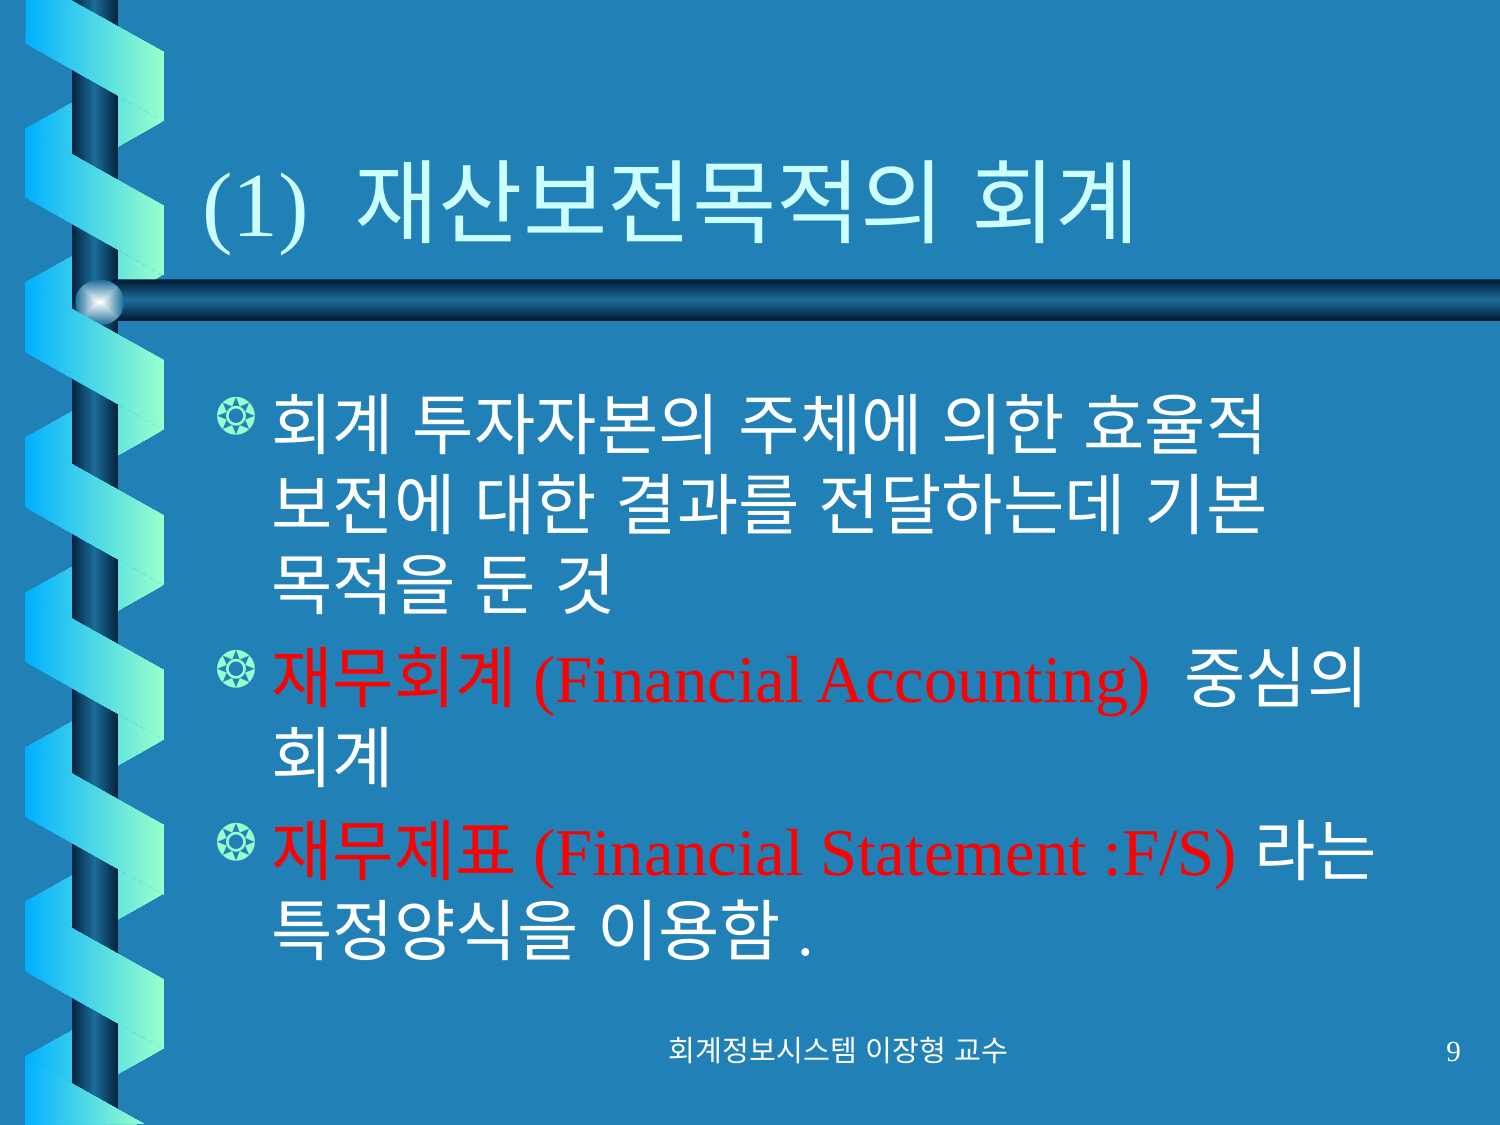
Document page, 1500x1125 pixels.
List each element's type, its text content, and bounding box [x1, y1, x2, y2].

list 회계 투자자본의 주체에 의한 효율적 보전에 대한 결과를 전달하는데 기본 목적을 둔 것 재무회계(Financial Accounting) 중심의 회계 재무제표(Financial Statement :F/S)라는 특정양식을 이용함. [199, 374, 1476, 1051]
footer 회계정보시스템 이장형 교수 [600, 1051, 1077, 1101]
title (1) 재산보전목적의 회계 [187, 74, 1463, 263]
slide_number 9 [1163, 1024, 1477, 1101]
